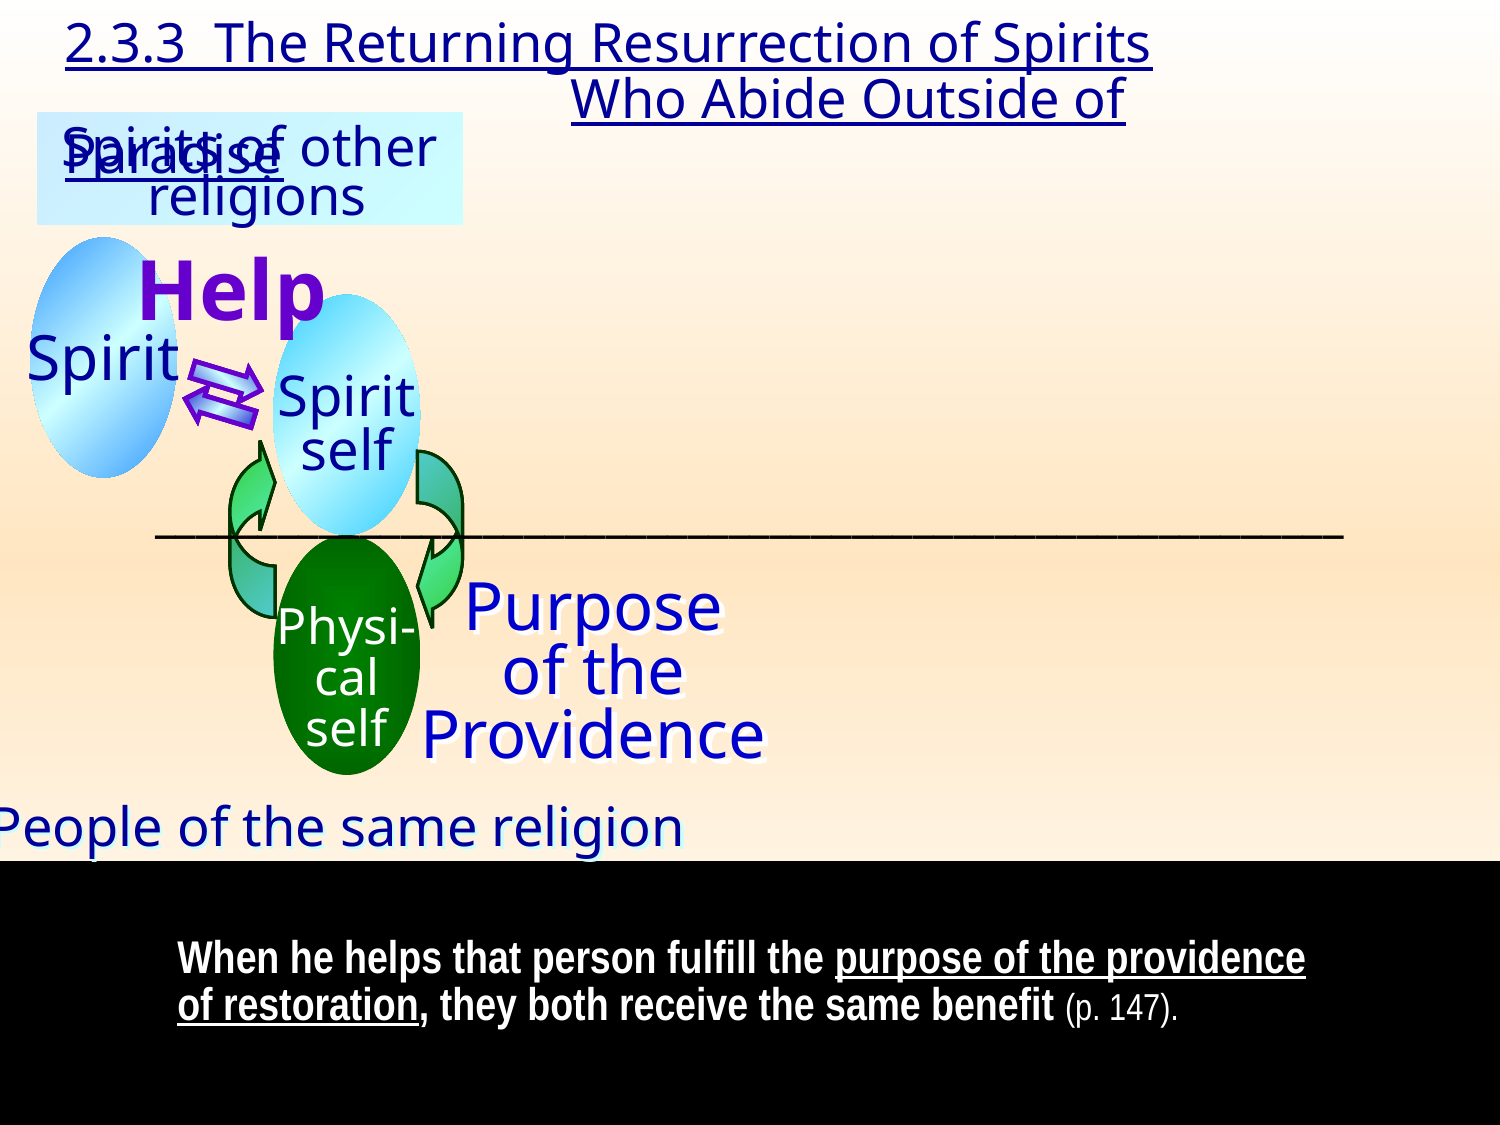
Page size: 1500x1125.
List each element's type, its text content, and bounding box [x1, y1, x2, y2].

text_box Spirit self [273, 294, 421, 483]
text_box Physi- cal self [273, 550, 421, 775]
text_box Spirits of other religions [37, 112, 463, 225]
text_box Help [149, 249, 313, 325]
text_box Purpose of the Providence [437, 575, 750, 775]
text_box Spirit [11, 322, 195, 401]
text_box People of the same religion [50, 787, 625, 863]
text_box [183, 362, 263, 427]
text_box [417, 451, 463, 632]
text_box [229, 437, 276, 618]
text_box [35, 401, 172, 478]
text_box __________________________________________________________ [279, 483, 412, 550]
text_box [33, 237, 149, 322]
text_box 2.3.3 The Returning Resurrection of Spirits Who Abide Outside of Paradise [50, 11, 1275, 192]
text_box [0, 861, 1500, 1124]
text_box When he helps that person fulfill the purpose of the providence of restoration, they both receive the same benefit (p. 147). [162, 929, 1363, 1038]
text_box __________________________________________________________ [466, 483, 1500, 550]
text_box __________________________________________________________ [0, 483, 224, 550]
